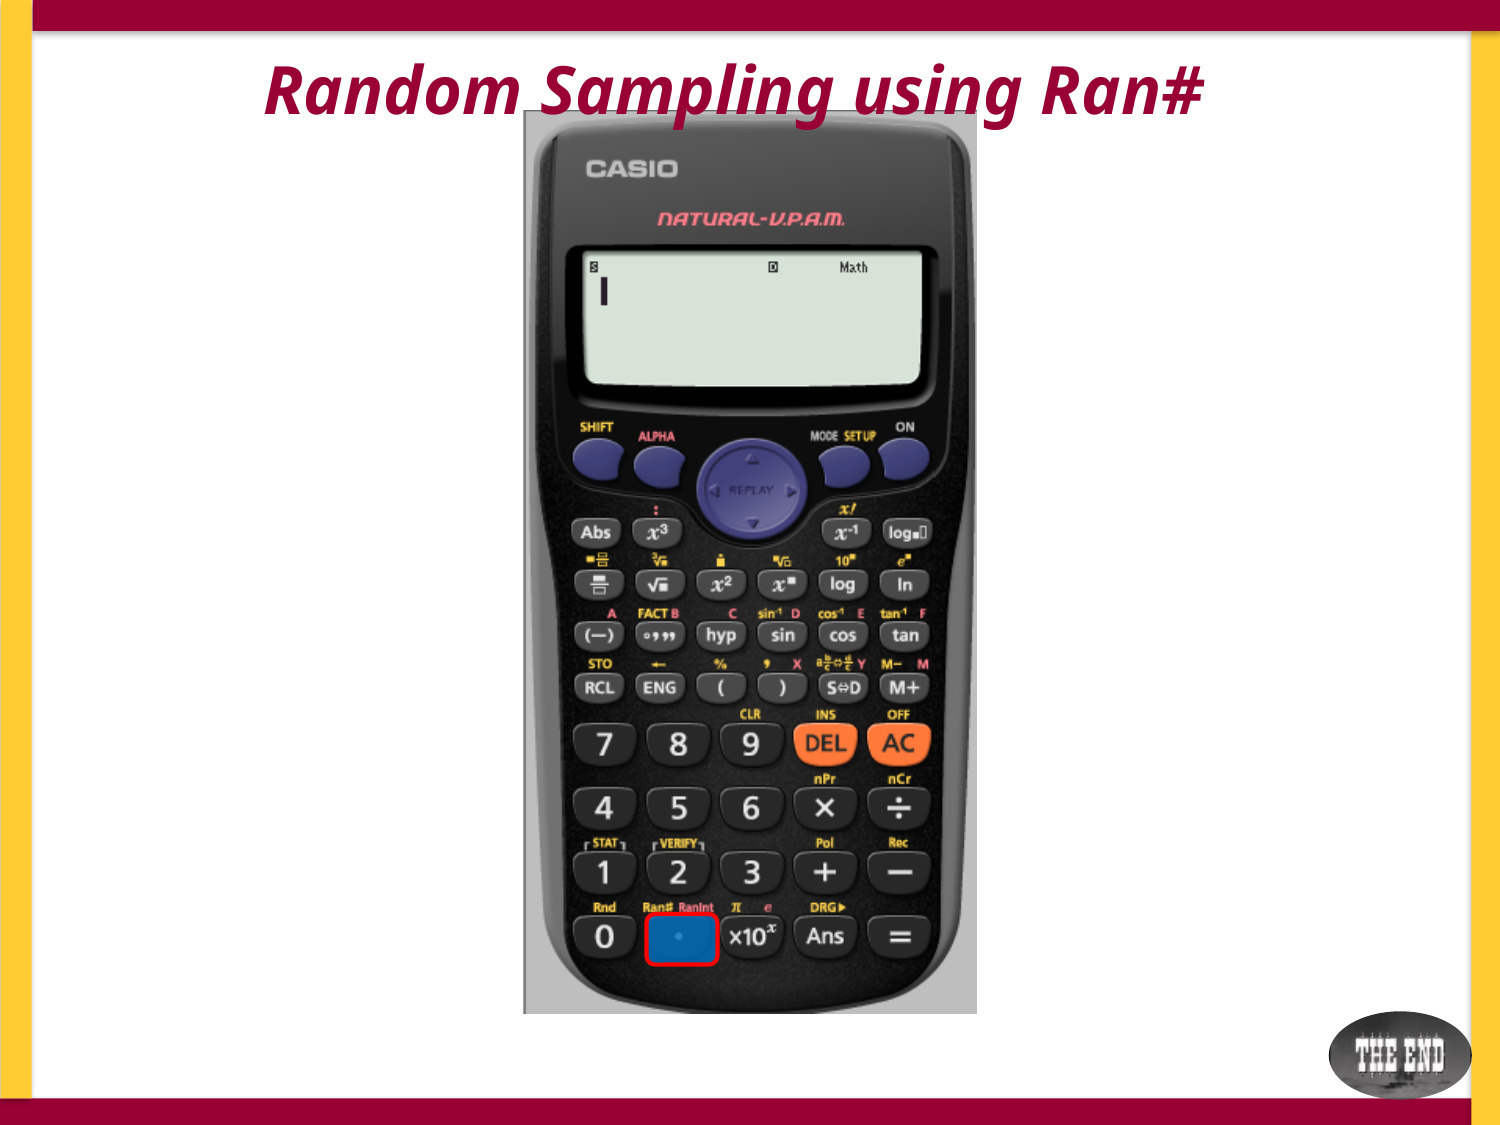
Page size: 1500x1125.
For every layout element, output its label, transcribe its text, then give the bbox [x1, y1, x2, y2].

picture [1328, 1011, 1472, 1100]
picture [523, 110, 977, 1015]
text_box Random Sampling using Ran# [51, 40, 1418, 136]
